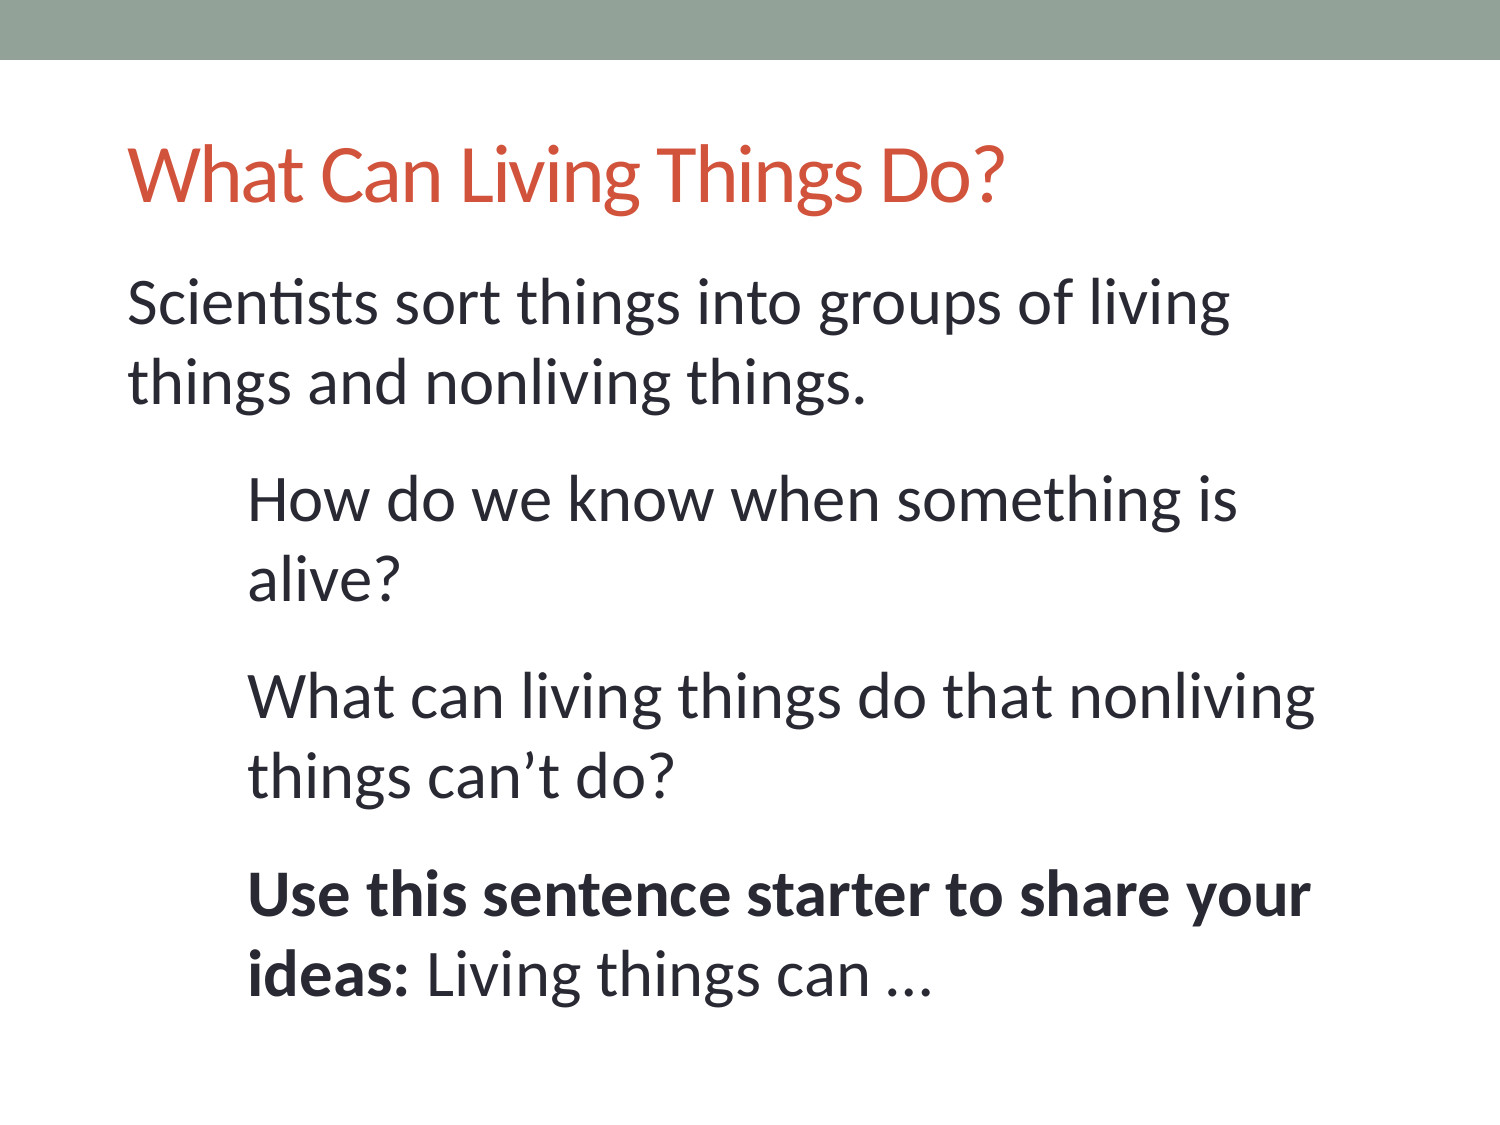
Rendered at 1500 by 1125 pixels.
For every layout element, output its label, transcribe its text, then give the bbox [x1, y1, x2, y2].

title What Can Living Things Do? [112, 87, 1425, 249]
list Scientists sort things into groups of living things and nonliving things. How do we know when something is alive? What can living things do that nonliving things can’t do? Use this sentence starter to share your ideas: Living things can … [112, 249, 1425, 1050]
